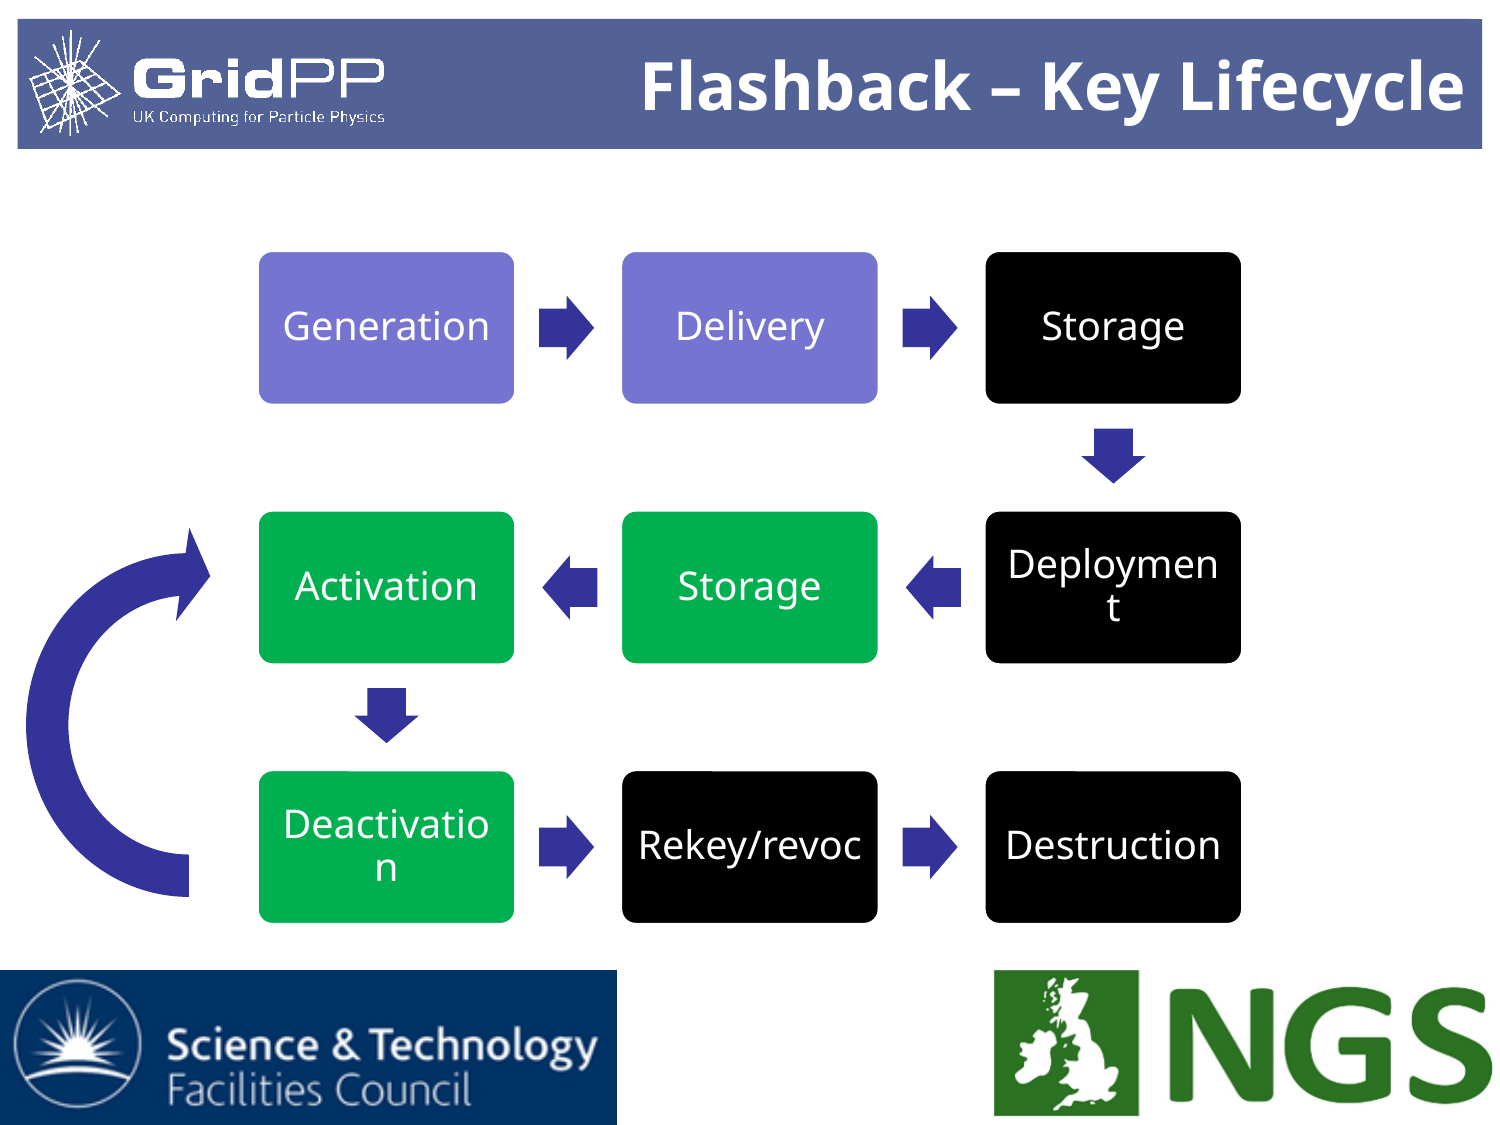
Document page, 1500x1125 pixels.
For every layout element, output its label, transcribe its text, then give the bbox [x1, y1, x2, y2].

picture [984, 962, 1500, 1125]
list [112, 249, 1388, 926]
text_box [26, 576, 107, 874]
picture [0, 970, 617, 1125]
title Flashback – Key Lifecycle [513, 18, 1483, 150]
picture [29, 30, 384, 136]
